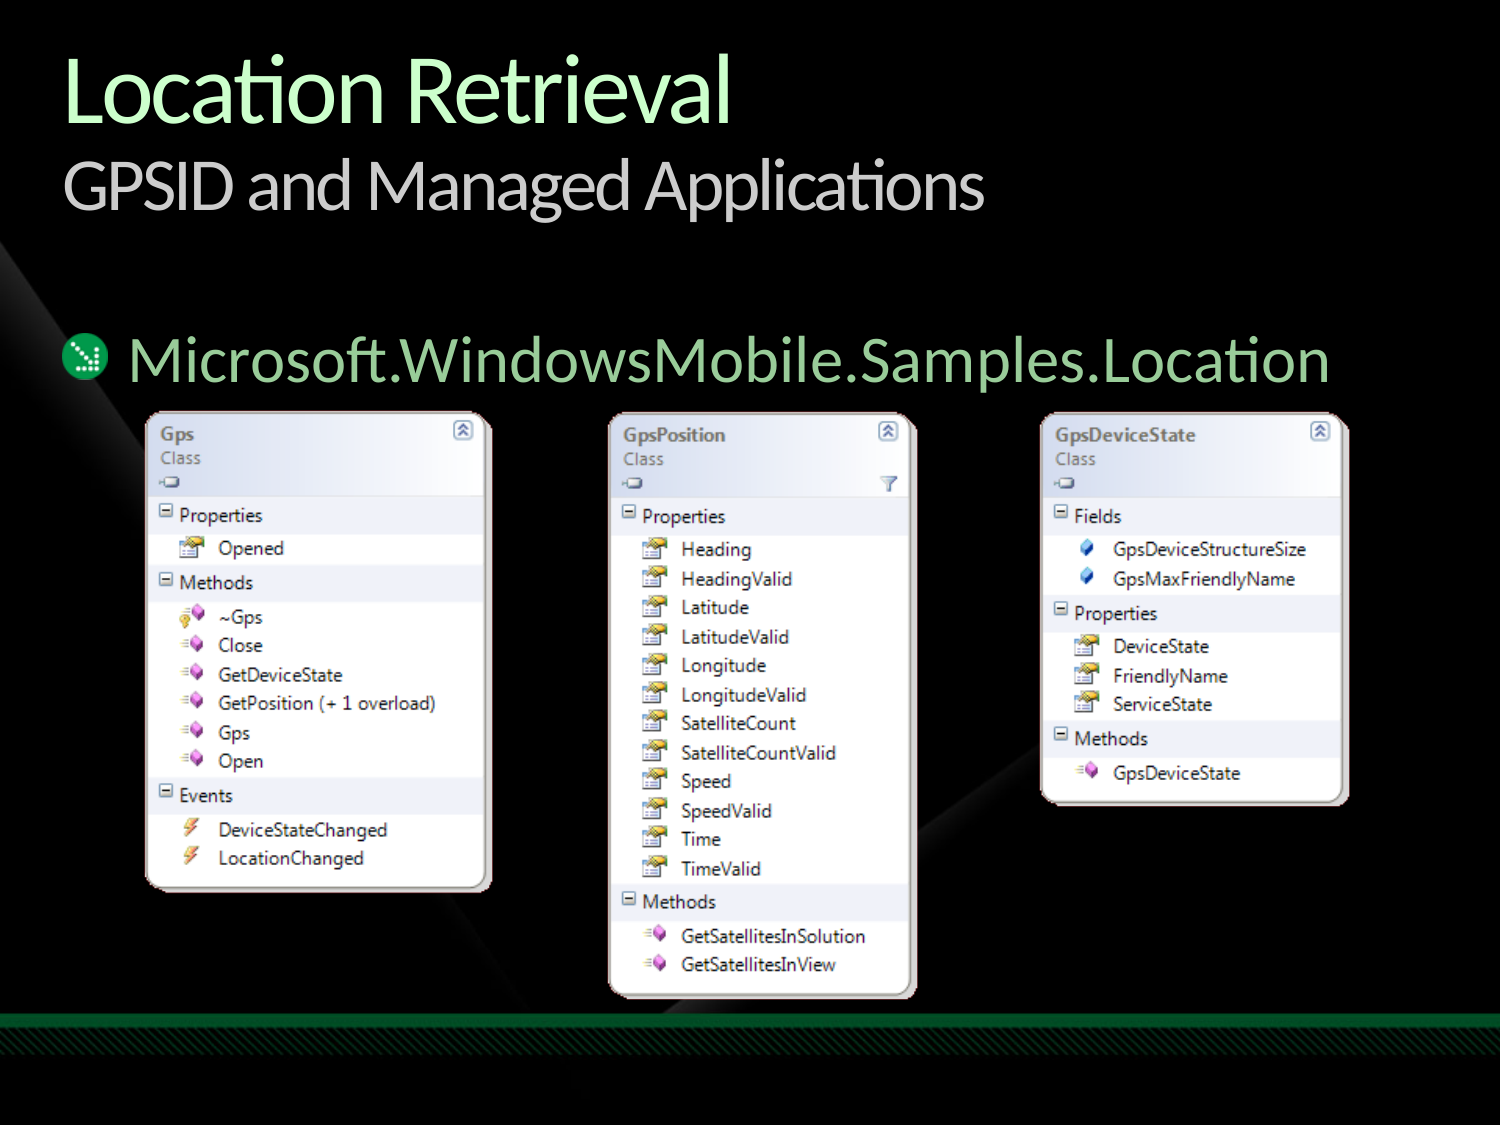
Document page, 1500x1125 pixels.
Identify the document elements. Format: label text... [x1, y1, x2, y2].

picture [0, 0, 1500, 1125]
list Microsoft.WindowsMobile.Samples.Location [62, 231, 1438, 980]
title Location Retrieval GPSID and Managed Applications [62, 37, 1438, 229]
